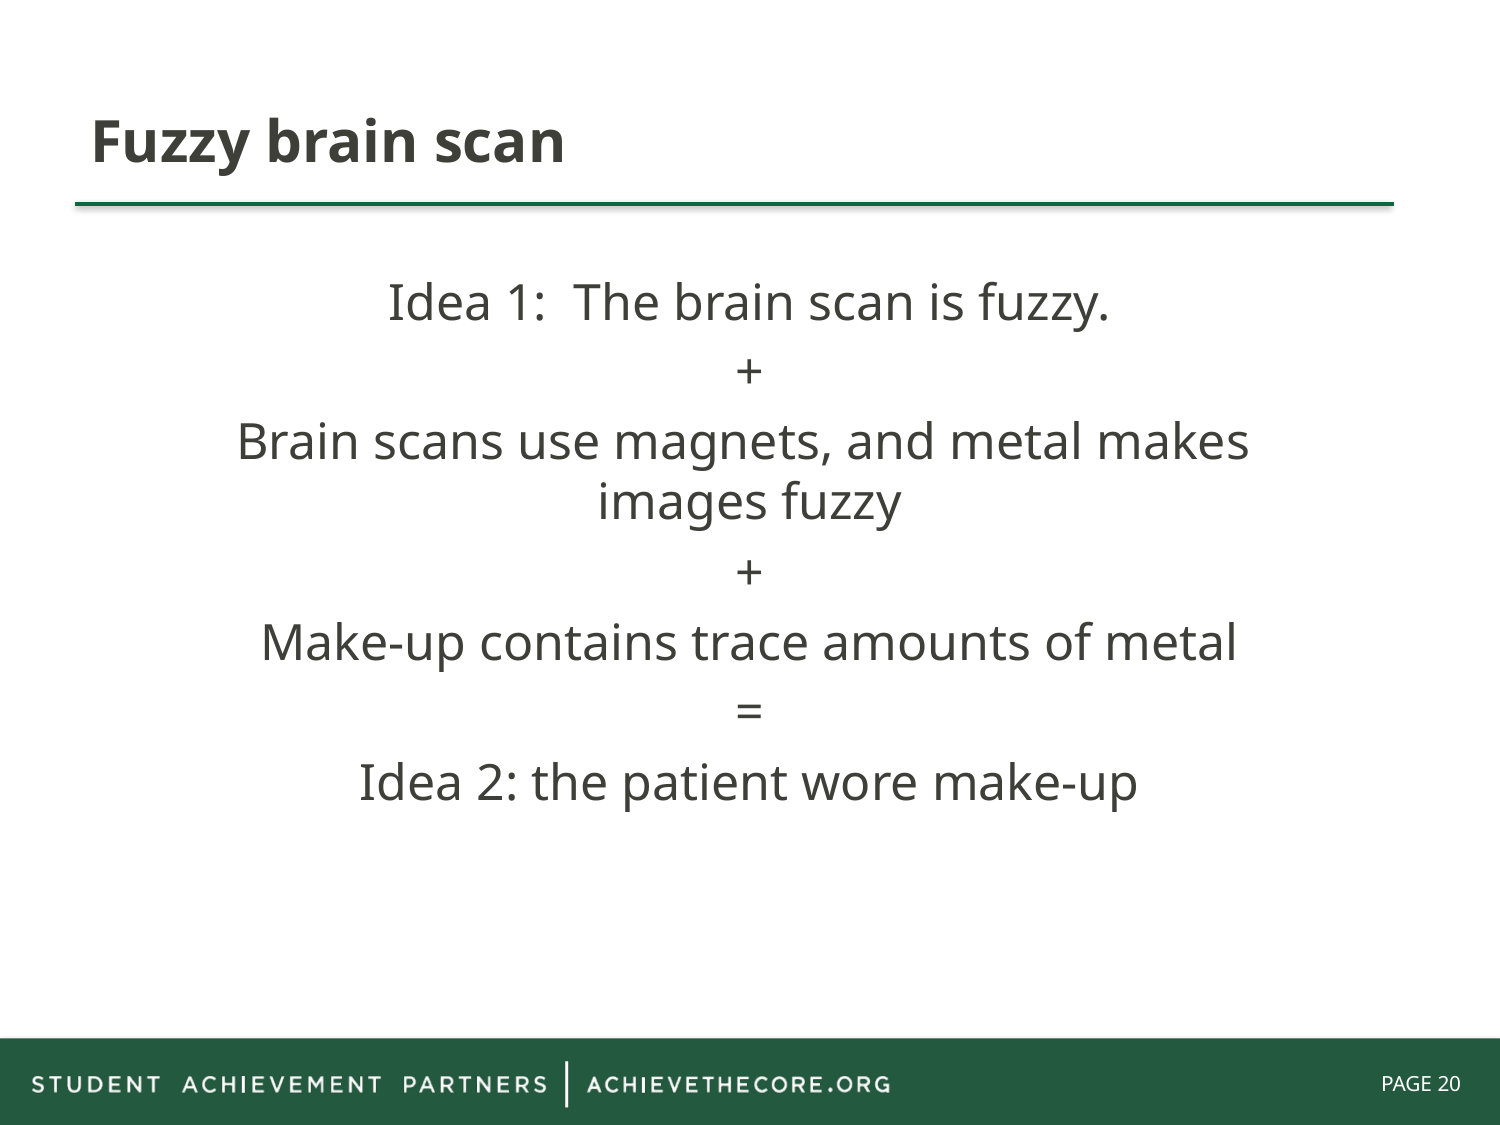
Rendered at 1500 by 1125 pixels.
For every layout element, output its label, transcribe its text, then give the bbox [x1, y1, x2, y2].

list Idea 1: The brain scan is fuzzy. + Brain scans use magnets, and metal makes images fuzzy + Make-up contains trace amounts of metal = Idea 2: the patient wore make-up [75, 262, 1425, 1005]
title Fuzzy brain scan [75, 45, 1425, 233]
